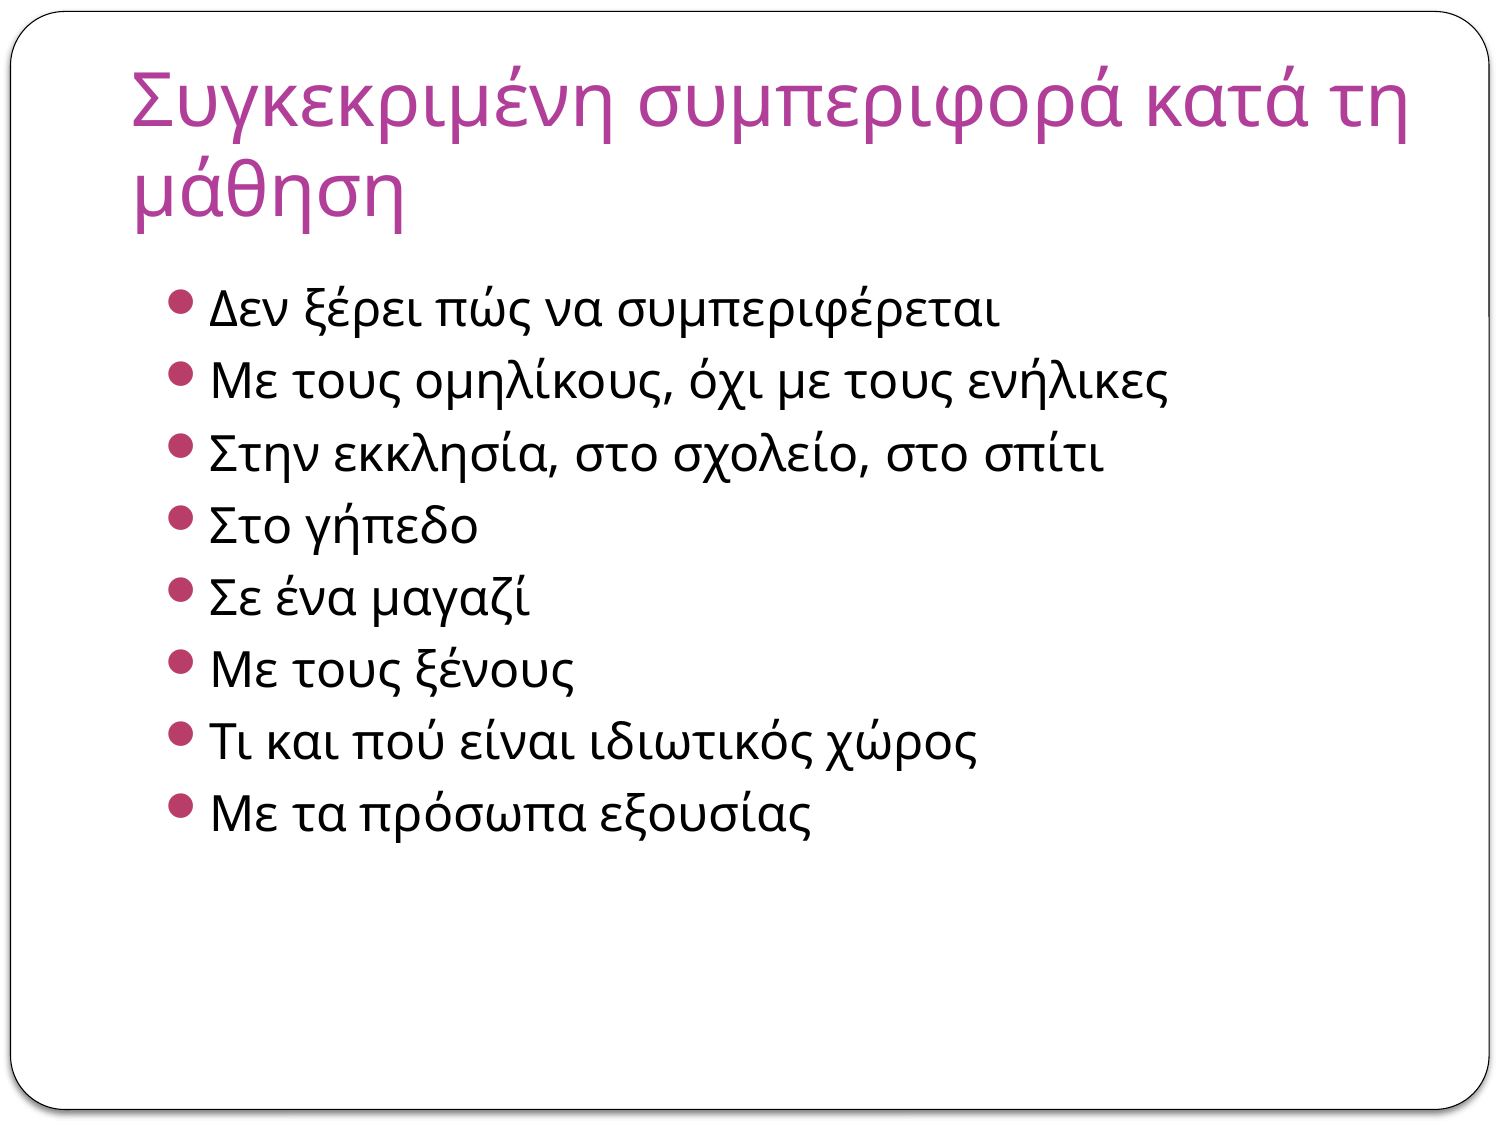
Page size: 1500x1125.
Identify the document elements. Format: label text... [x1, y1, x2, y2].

title Συγκεκριμένη συμπεριφορά κατά τη μάθηση [117, 45, 1454, 247]
list Δεν ξέρει πώς να συμπεριφέρεται Με τους ομηλίκους, όχι με τους ενήλικες Στην εκκλησία, στο σχολείο, στο σπίτι Στο γήπεδο Σε ένα μαγαζί Με τους ξένους Τι και πού είναι ιδιωτικός χώρος Με τα πρόσωπα εξουσίας [150, 269, 1425, 988]
